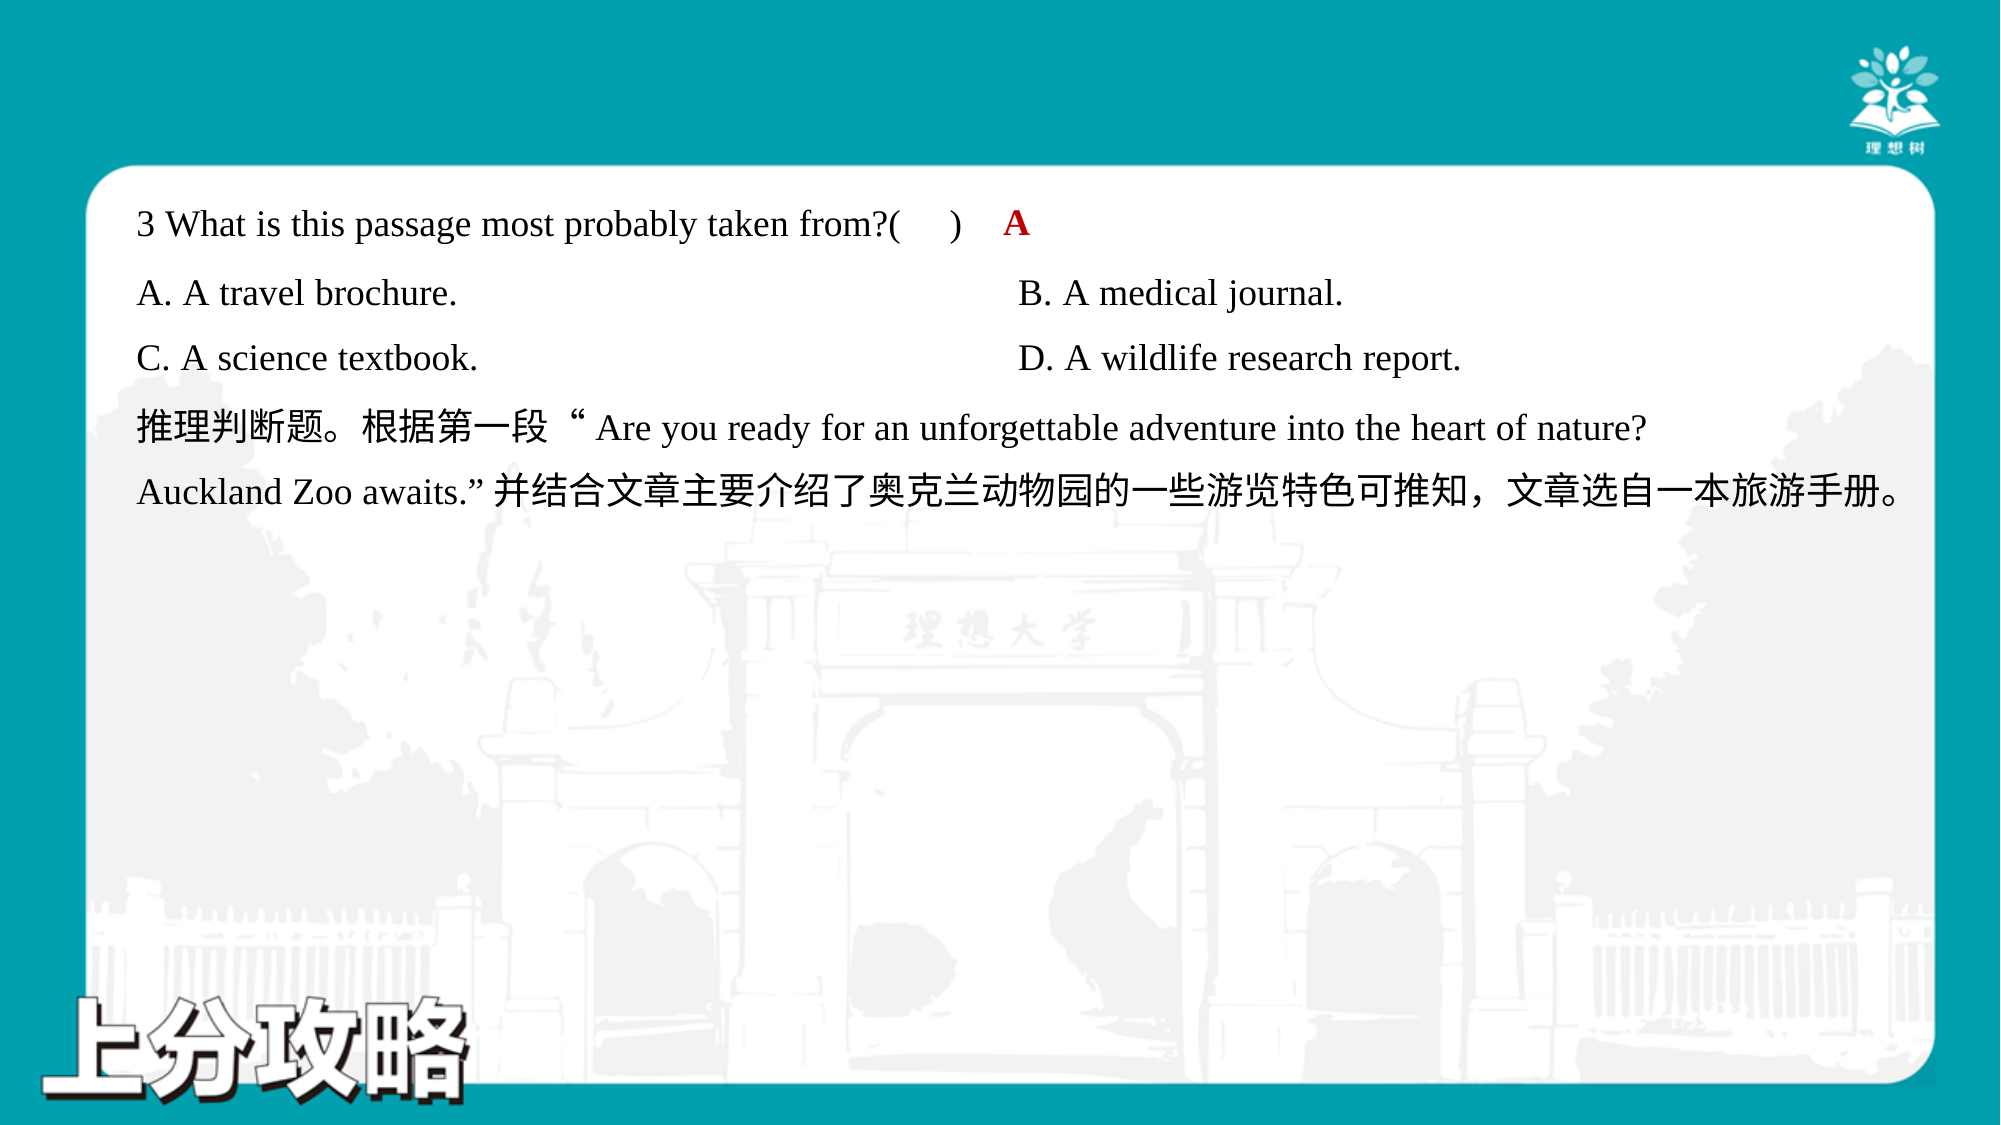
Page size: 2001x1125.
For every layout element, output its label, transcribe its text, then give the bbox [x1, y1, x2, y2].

picture [0, 0, 2000, 1125]
text_box A [989, 176, 1044, 236]
text_box 推理判断题。根据第一段“Are you ready for an unforgettable adventure into the heart of nature? Auckland Zoo awaits.”并结合文章主要介绍了奥克兰动物园的一些游览特色可推知，文章选自一本旅游手册。 [136, 379, 1865, 506]
text_box 3 What is this passage most probably taken from?( ) [136, 176, 1865, 237]
text_box A. A travel brochure. B. A medical journal. C. A science textbook. D. A wildlife research report. [136, 244, 1865, 371]
